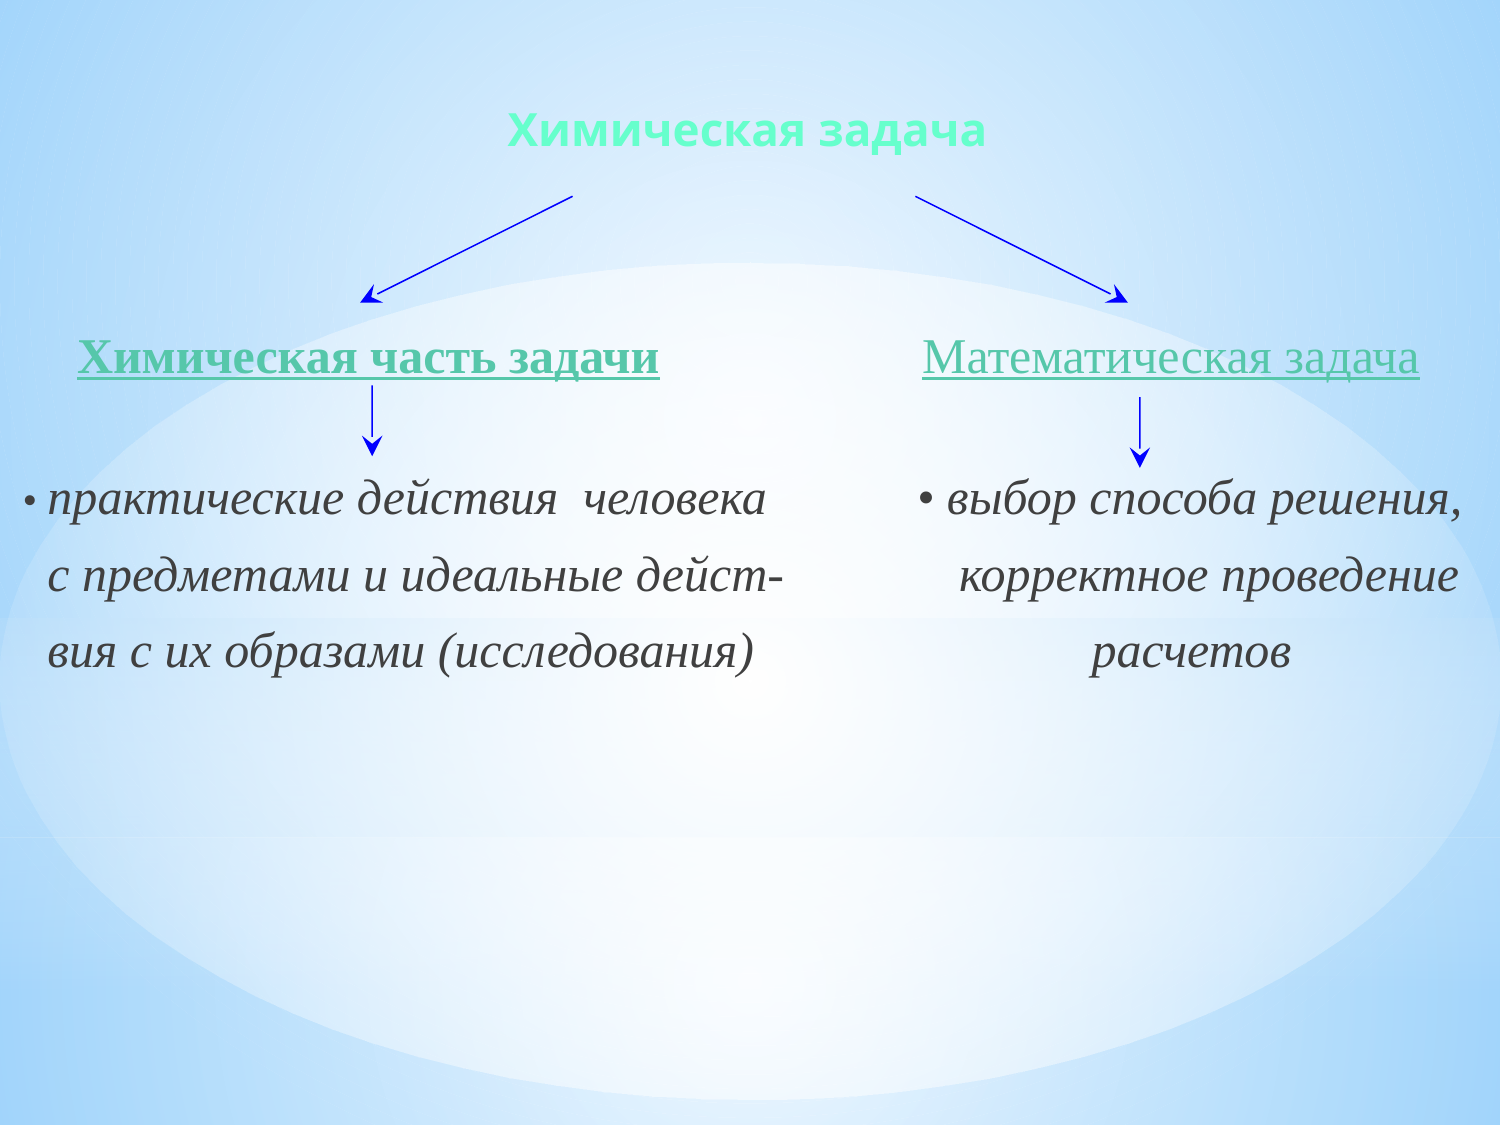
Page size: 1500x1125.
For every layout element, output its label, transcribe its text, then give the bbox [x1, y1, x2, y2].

text_box [1104, 284, 1128, 303]
list Химическая задача Химическая часть задачи Математическая задача • практические действия человека • выбор способа решения, с предметами и идеальные дейст- корректное проведение вия с их образами (исследования) расчетов [0, 92, 1500, 1032]
text_box [360, 284, 384, 303]
text_box [361, 435, 383, 457]
text_box [1129, 447, 1151, 468]
